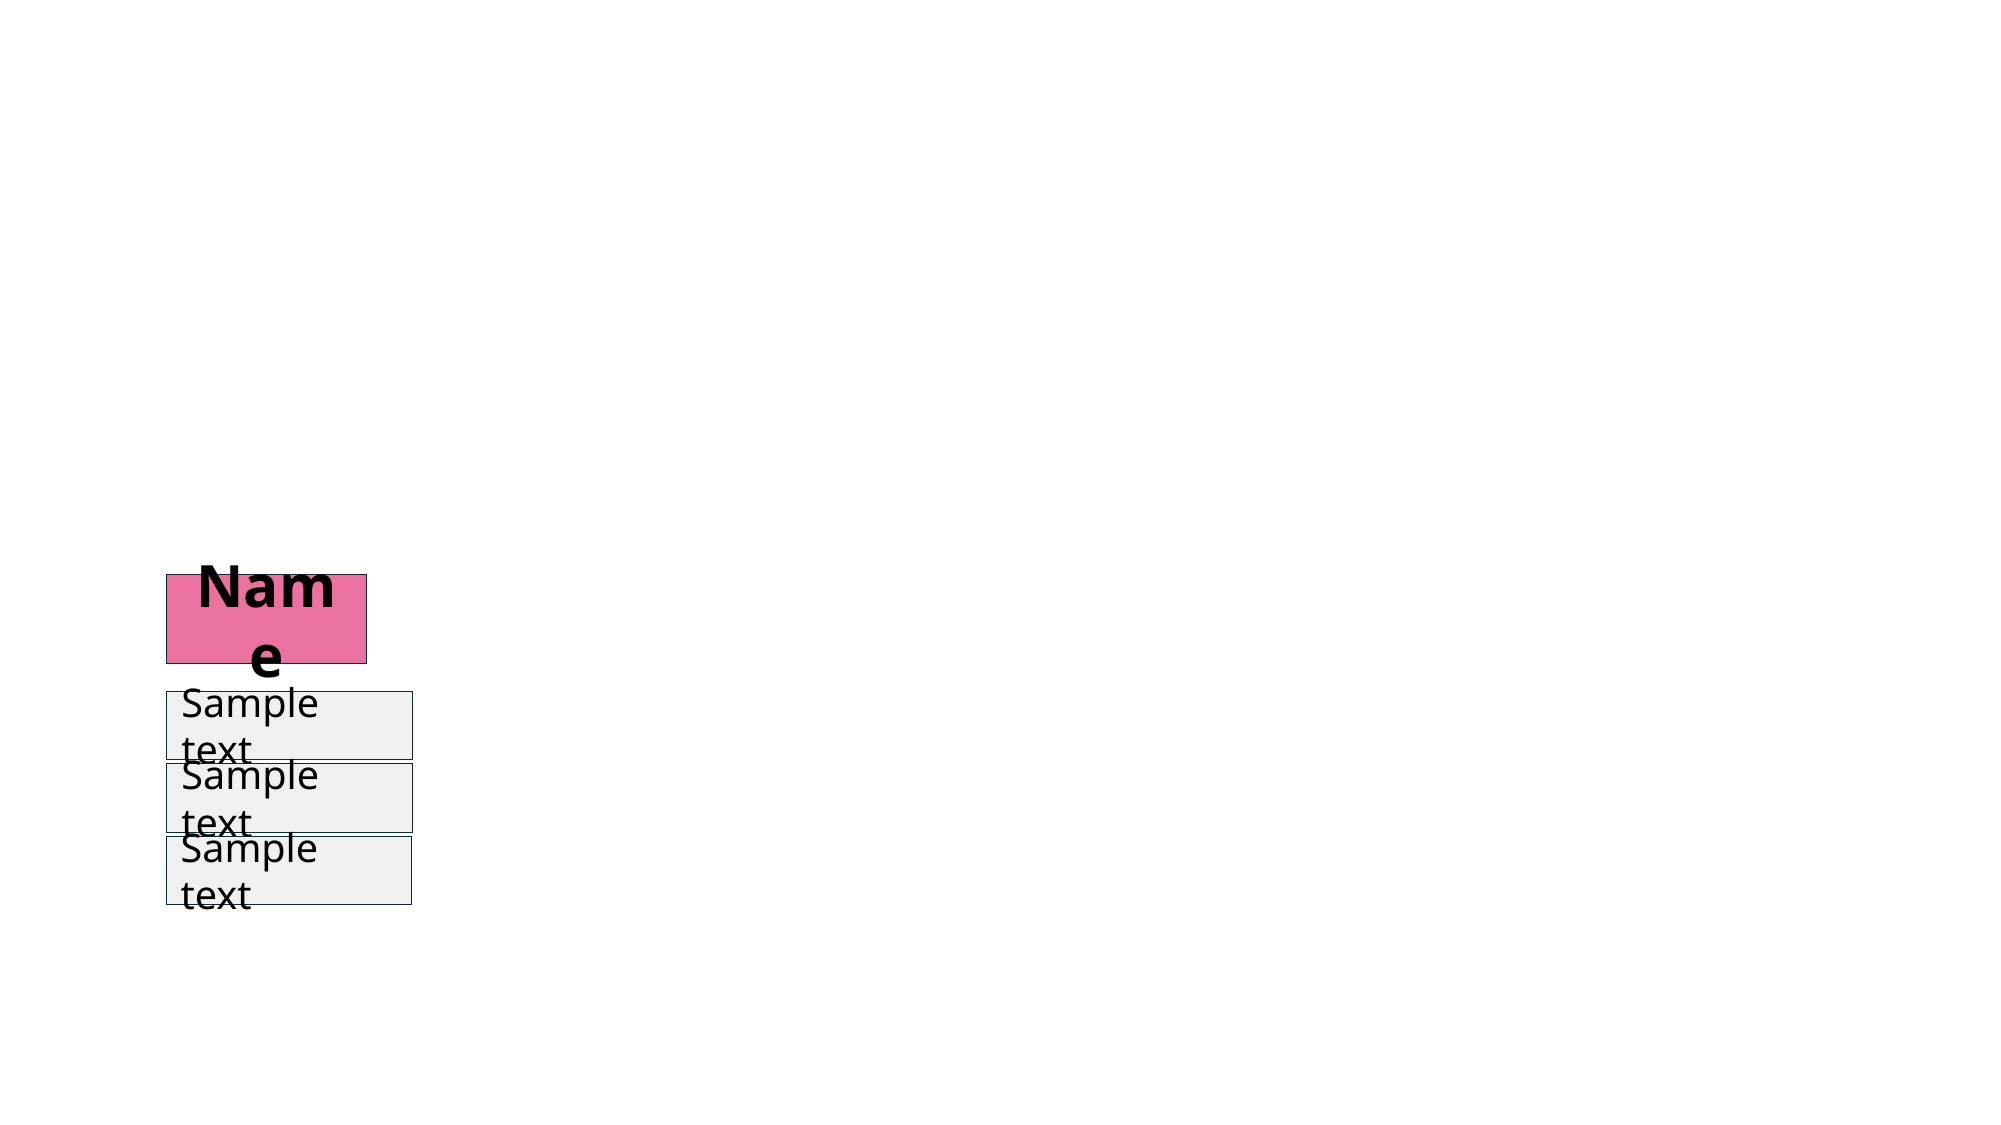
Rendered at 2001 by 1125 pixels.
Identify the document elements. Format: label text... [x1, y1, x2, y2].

text_box Sample text [164, 835, 413, 906]
text_box Sample text [165, 689, 414, 761]
text_box Sample text [165, 762, 414, 833]
text_box Name [165, 573, 368, 665]
